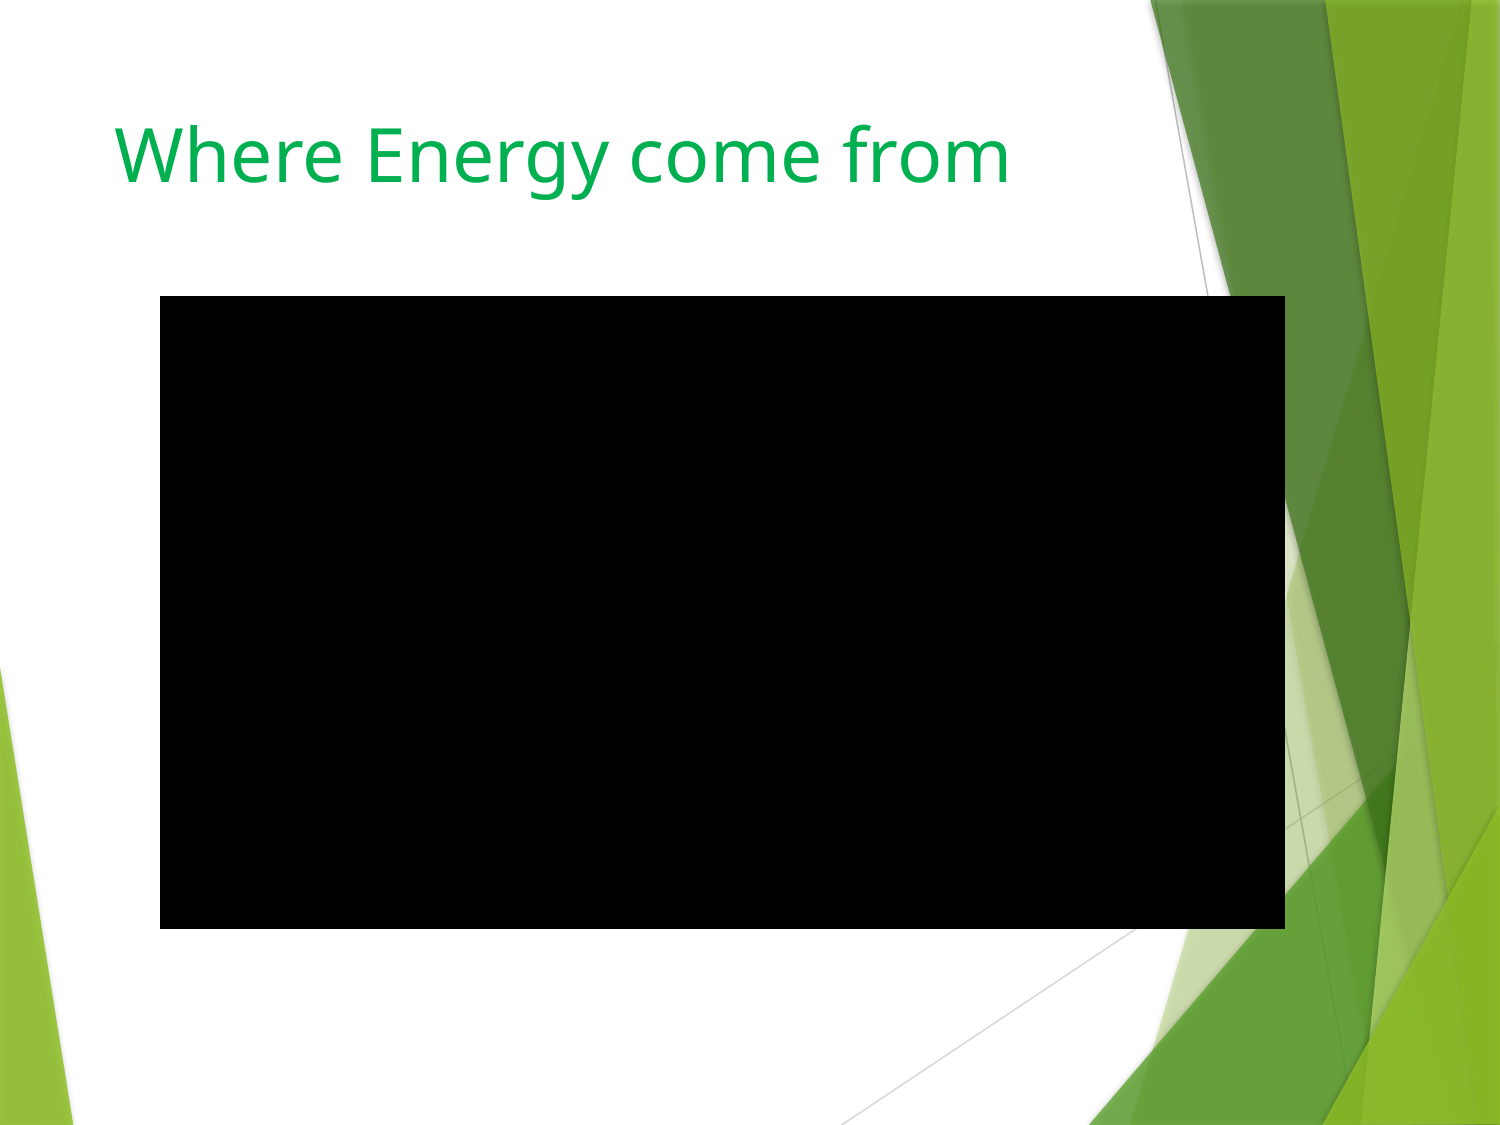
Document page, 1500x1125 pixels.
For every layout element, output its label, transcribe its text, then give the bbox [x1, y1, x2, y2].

title Where Energy come from [99, 99, 1142, 317]
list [158, 295, 1286, 930]
